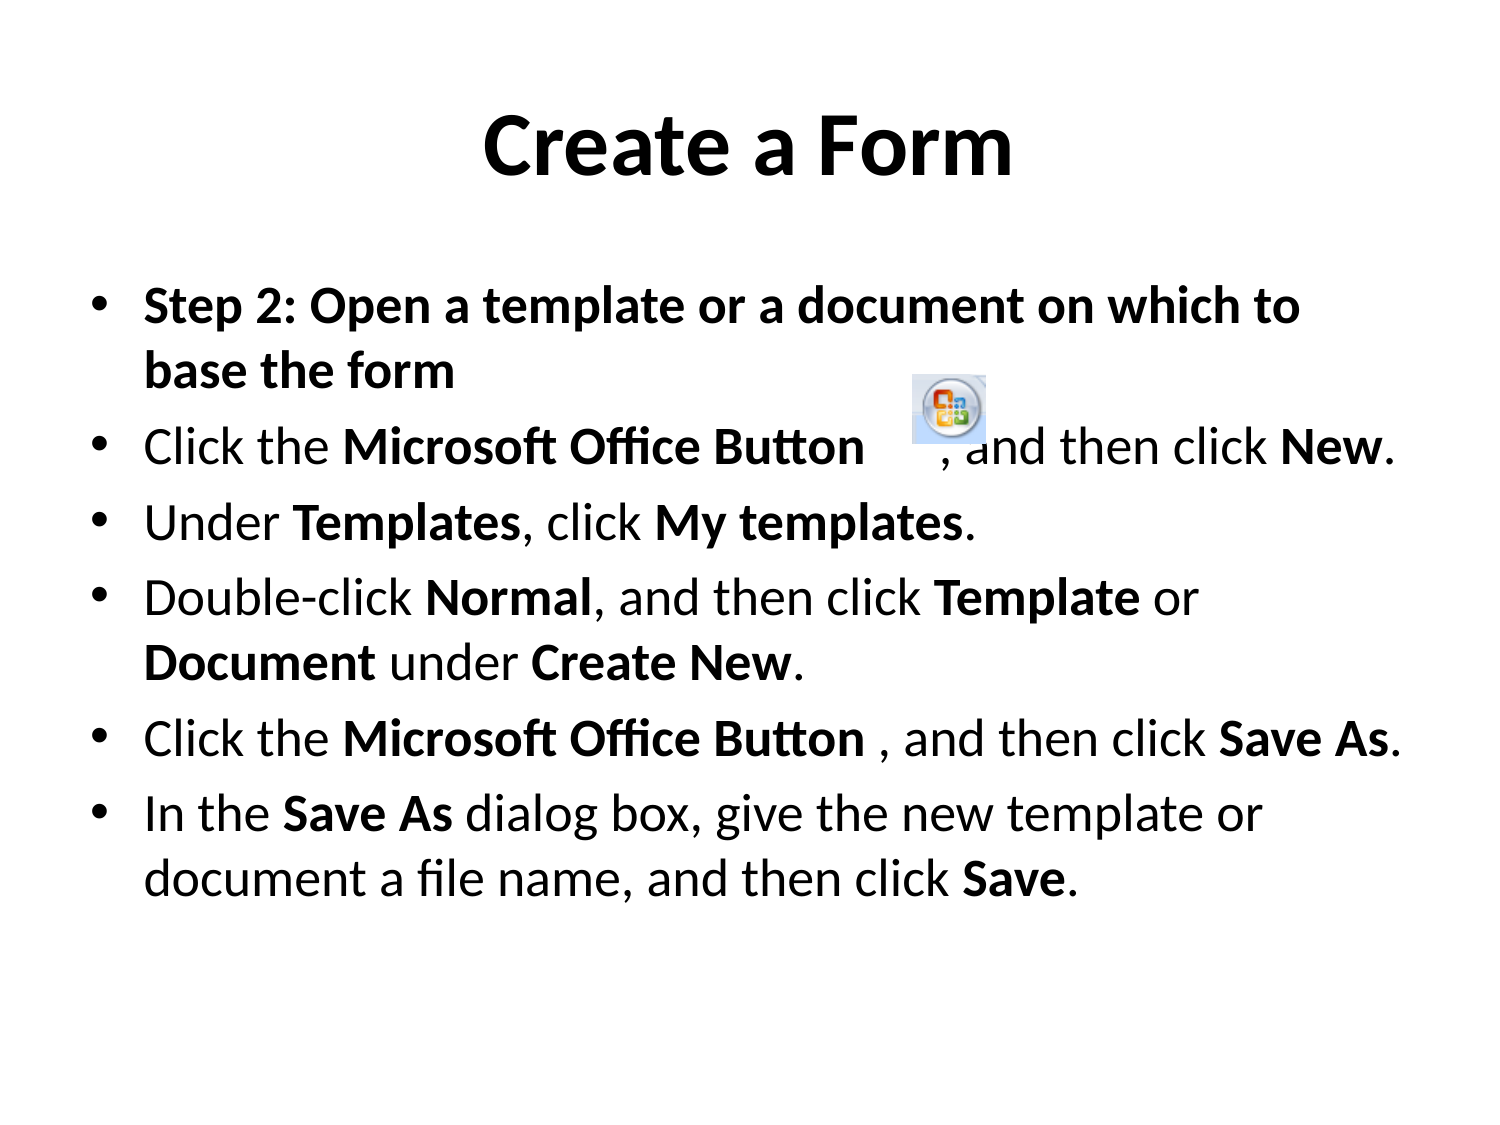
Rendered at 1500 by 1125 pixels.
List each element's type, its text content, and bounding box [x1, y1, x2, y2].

title Create a Form [75, 45, 1425, 233]
picture [912, 374, 987, 444]
list Step 2: Open a template or a document on which to base the form Click the Microsoft Office Button , and then click New. Under Templates, click My templates. Double-click Normal, and then click Template or Document under Create New. Click the Microsoft Office Button , and then click Save As. In the Save As dialog box, give the new template or document a file name, and then click Save. [75, 262, 1425, 1005]
